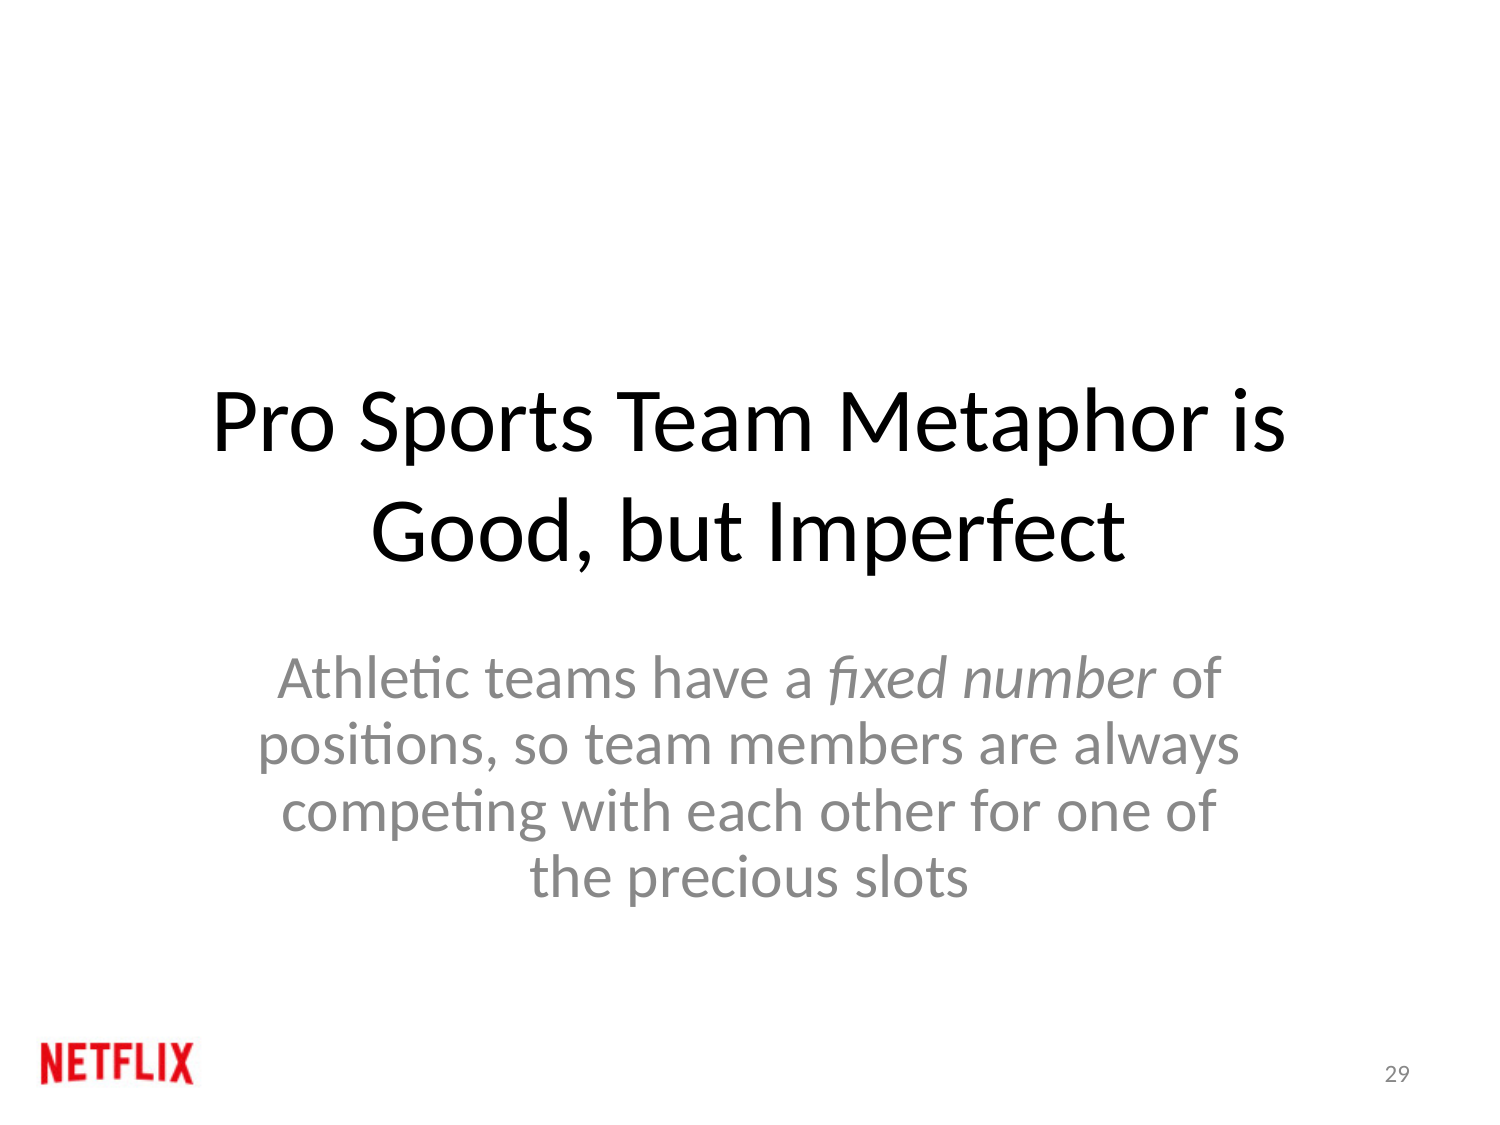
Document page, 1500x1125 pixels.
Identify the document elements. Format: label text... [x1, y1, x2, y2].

subtitle Athletic teams have a fixed number of positions, so team members are always competing with each other for one of the precious slots [225, 637, 1275, 925]
title Pro Sports Team Metaphor is Good, but Imperfect [112, 349, 1388, 591]
picture [24, 1024, 211, 1104]
slide_number ‹#› [1074, 1042, 1425, 1103]
